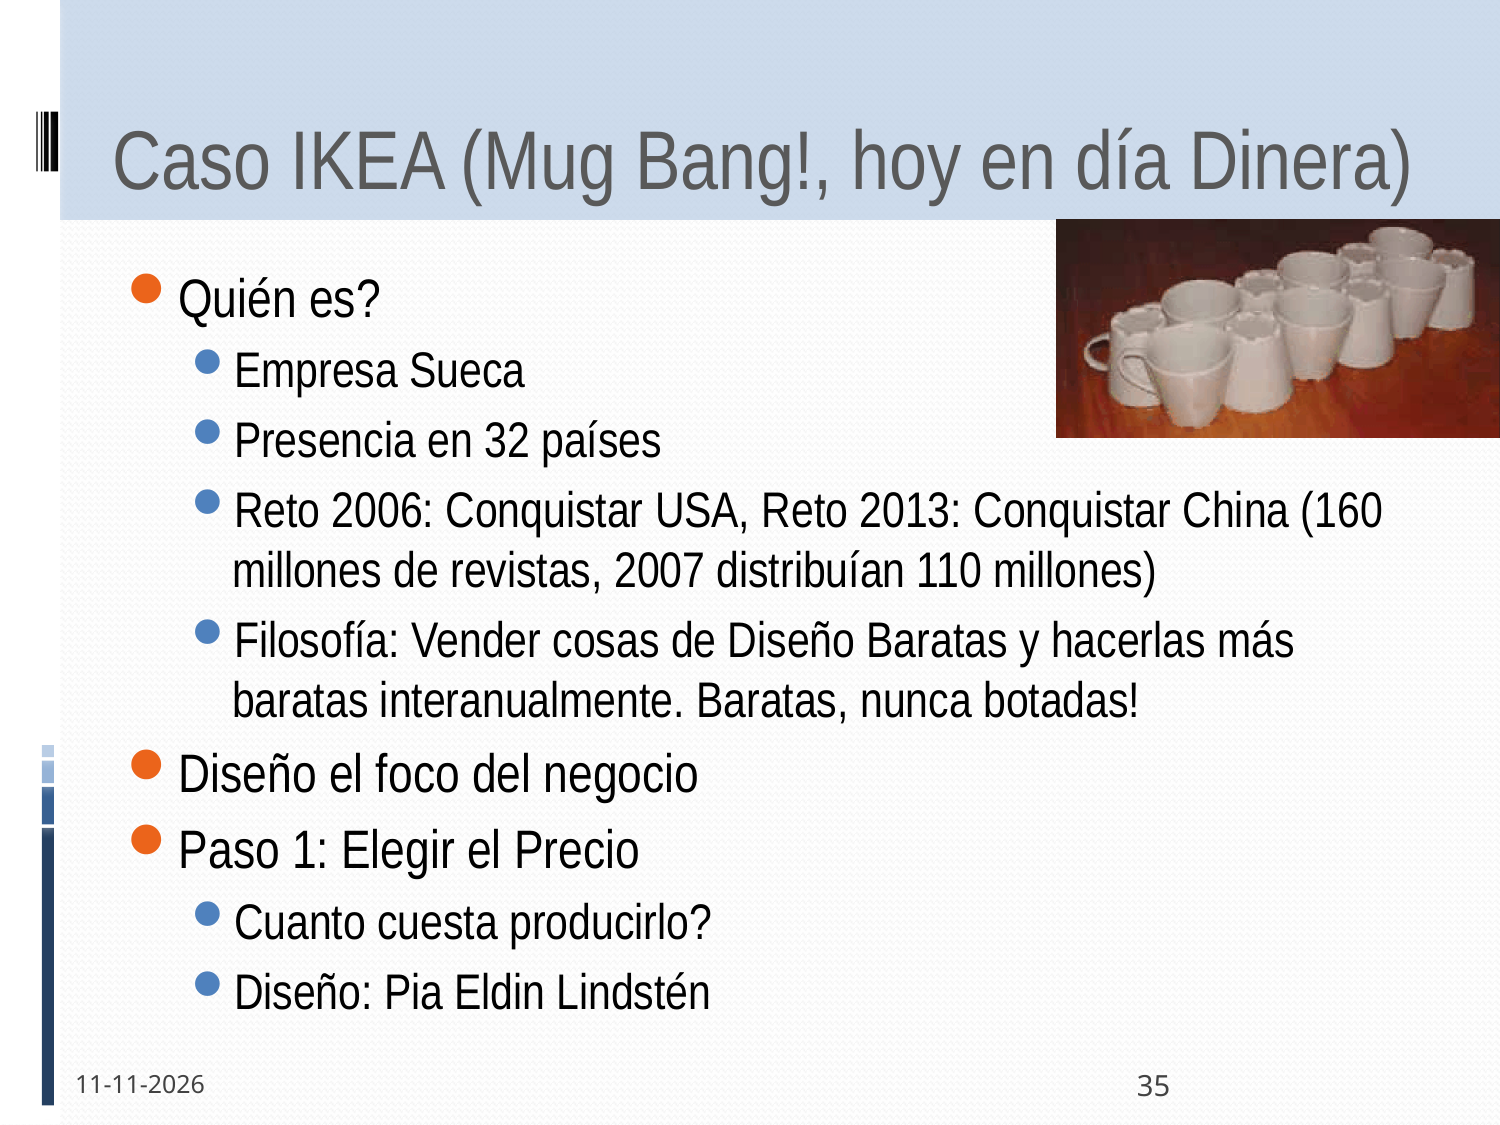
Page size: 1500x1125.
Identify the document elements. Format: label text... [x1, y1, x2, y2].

list Quién es? Empresa Sueca Presencia en 32 países Reto 2006: Conquistar USA, Reto 2013: Conquistar China (160 millones de revistas, 2007 distribuían 110 millones) Filosofía: Vender cosas de Diseño Baratas y hacerlas más baratas interanualmente. Baratas, nunca botadas! Diseño el foco del negocio Paso 1: Elegir el Precio Cuanto cuesta producirlo? Diseño: Pia Eldin Lindstén [111, 255, 1436, 1038]
picture [1056, 219, 1500, 438]
title Caso IKEA (Mug Bang!, hoy en día Dinera) [111, 18, 1436, 207]
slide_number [75, 1042, 243, 1103]
slide_number 35 [1045, 1046, 1171, 1107]
